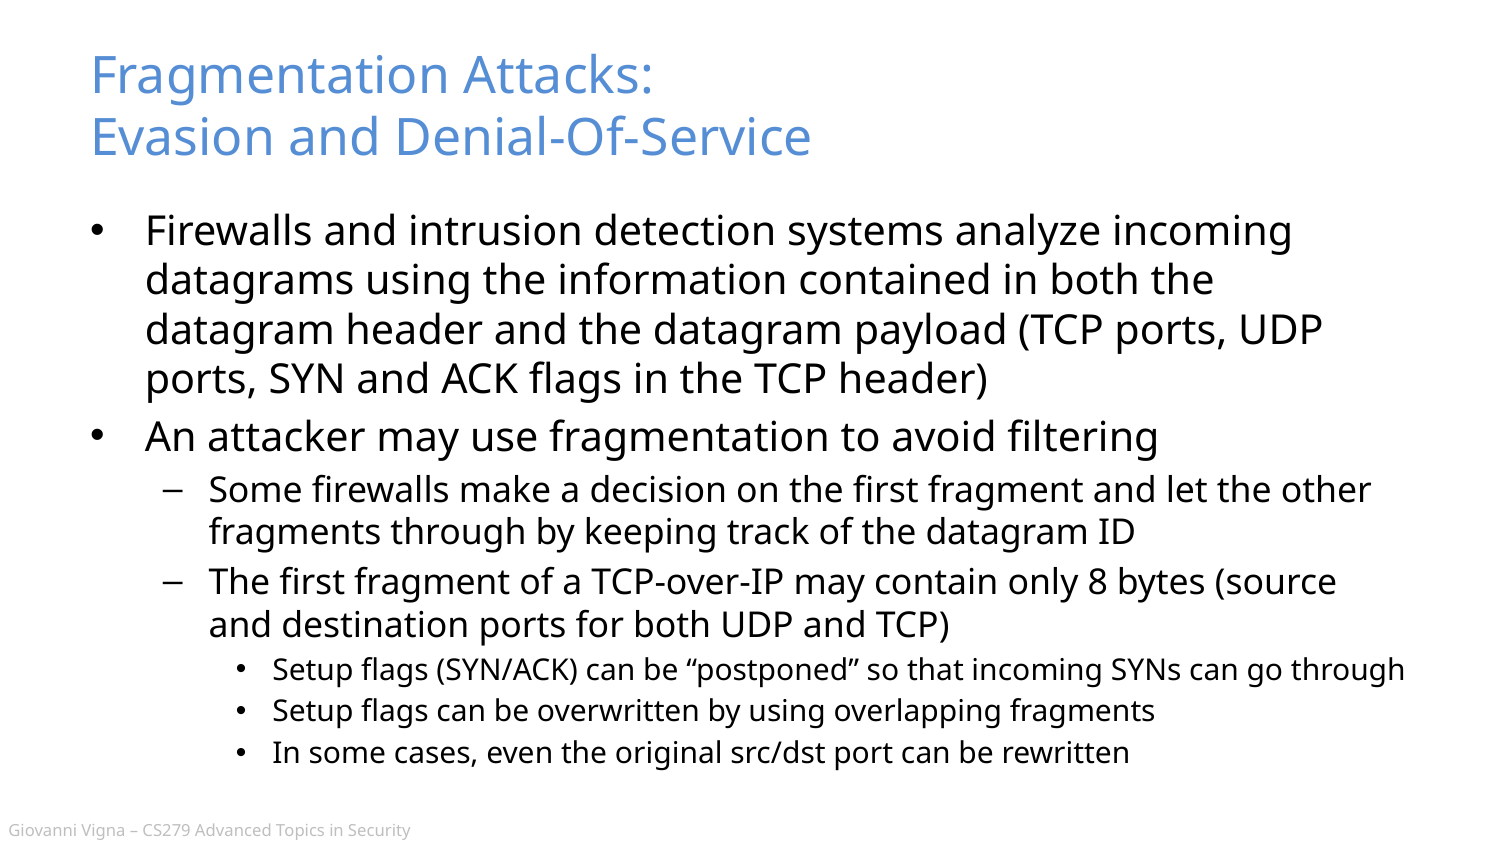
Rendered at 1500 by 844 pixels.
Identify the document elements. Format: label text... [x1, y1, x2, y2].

title Fragmentation Attacks: Evasion and Denial-Of-Service [75, 33, 1425, 175]
list Firewalls and intrusion detection systems analyze incoming datagrams using the information contained in both the datagram header and the datagram payload (TCP ports, UDP ports, SYN and ACK flags in the TCP header) An attacker may use fragmentation to avoid filtering Some firewalls make a decision on the first fragment and let the other fragments through by keeping track of the datagram ID The first fragment of a TCP-over-IP may contain only 8 bytes (source and destination ports for both UDP and TCP) Setup flags (SYN/ACK) can be “postponed” so that incoming SYNs can go through Setup flags can be overwritten by using overlapping fragments In some cases, even the original src/dst port can be rewritten [75, 196, 1425, 813]
